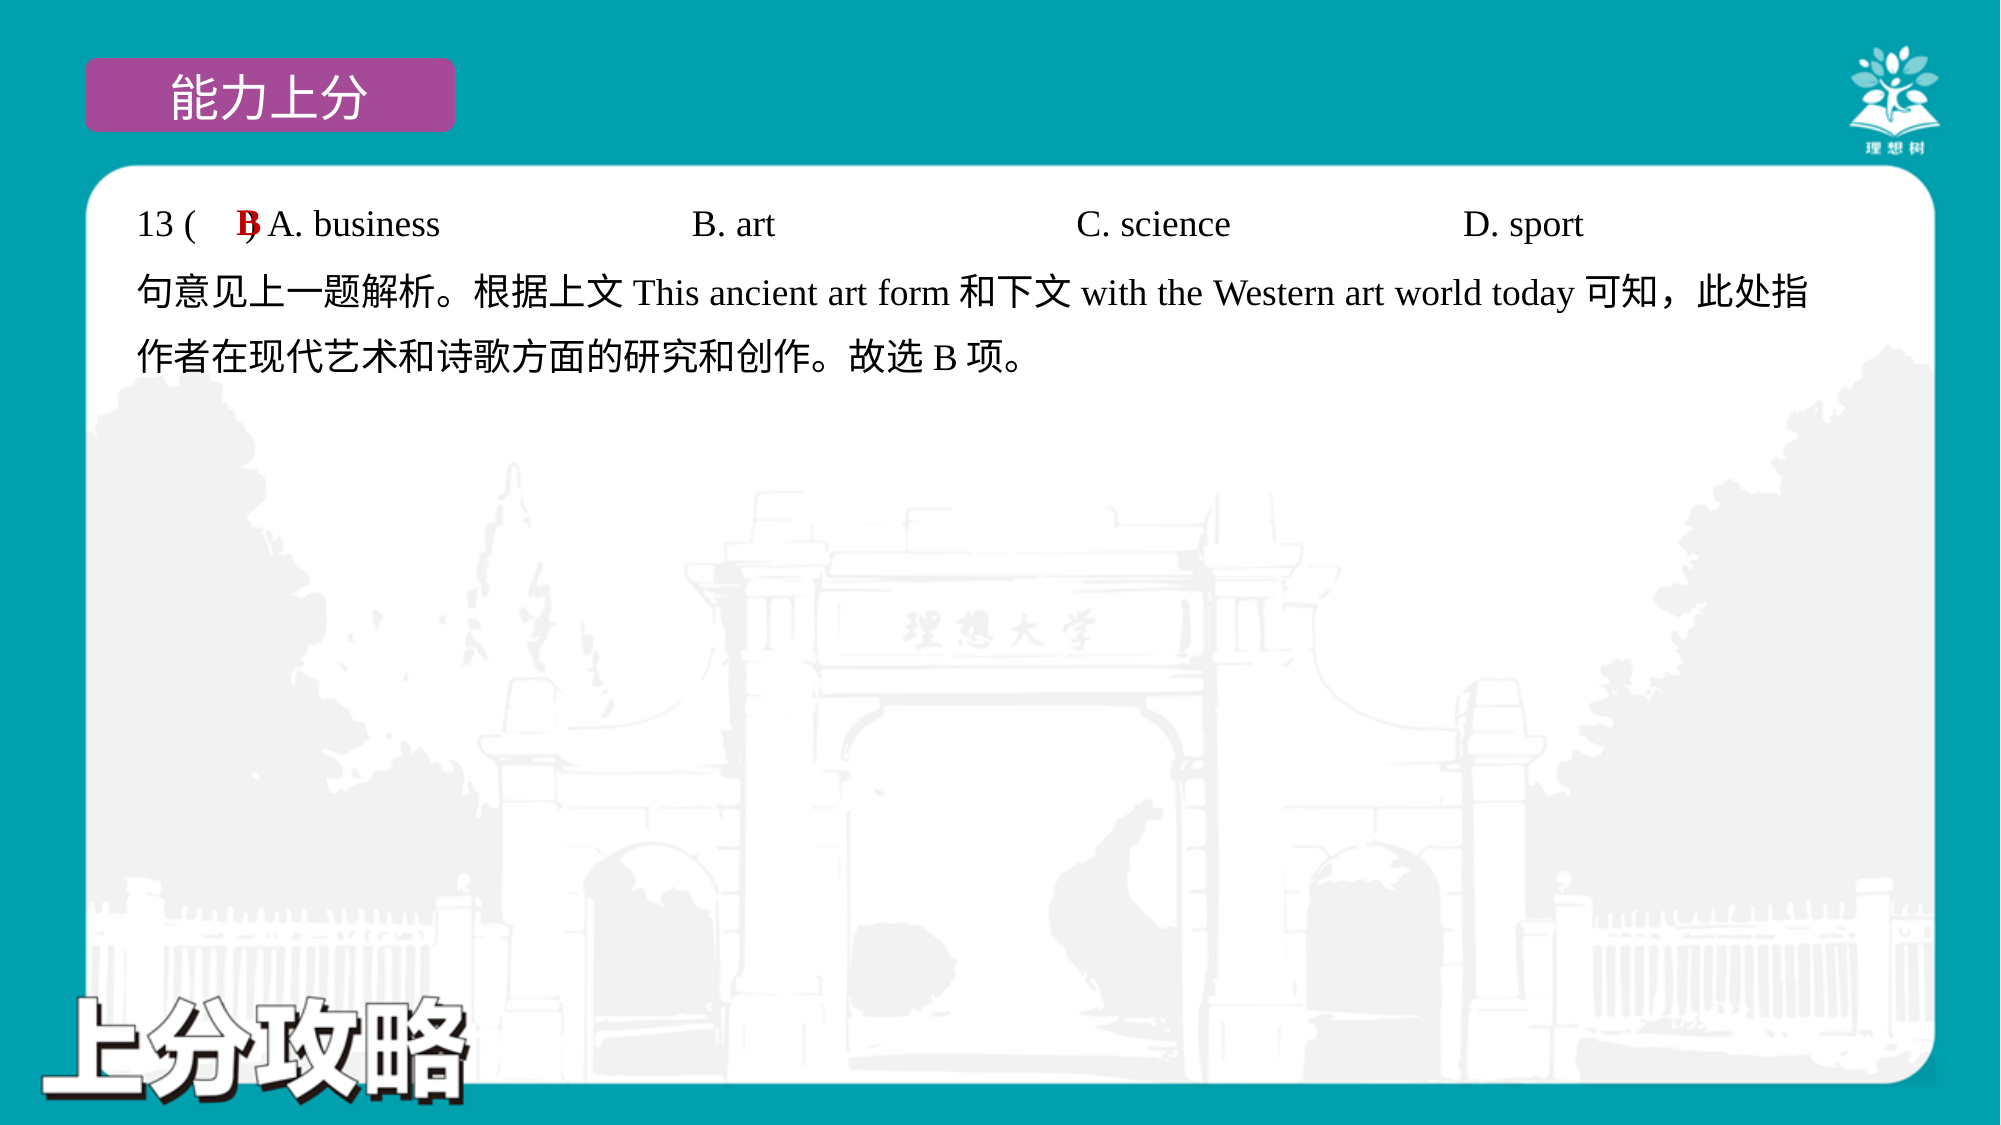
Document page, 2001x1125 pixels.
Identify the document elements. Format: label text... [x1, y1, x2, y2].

text_box 句意见上一题解析。根据上文This ancient art form和下文with the Western art world today可知，此处指 作者在现代艺术和诗歌方面的研究和创作。故选B项。 [136, 244, 1865, 372]
picture [0, 0, 2000, 1125]
text_box B [222, 176, 276, 236]
text_box 13 ( ) A. business B. art C. science D. sport [136, 176, 1865, 237]
